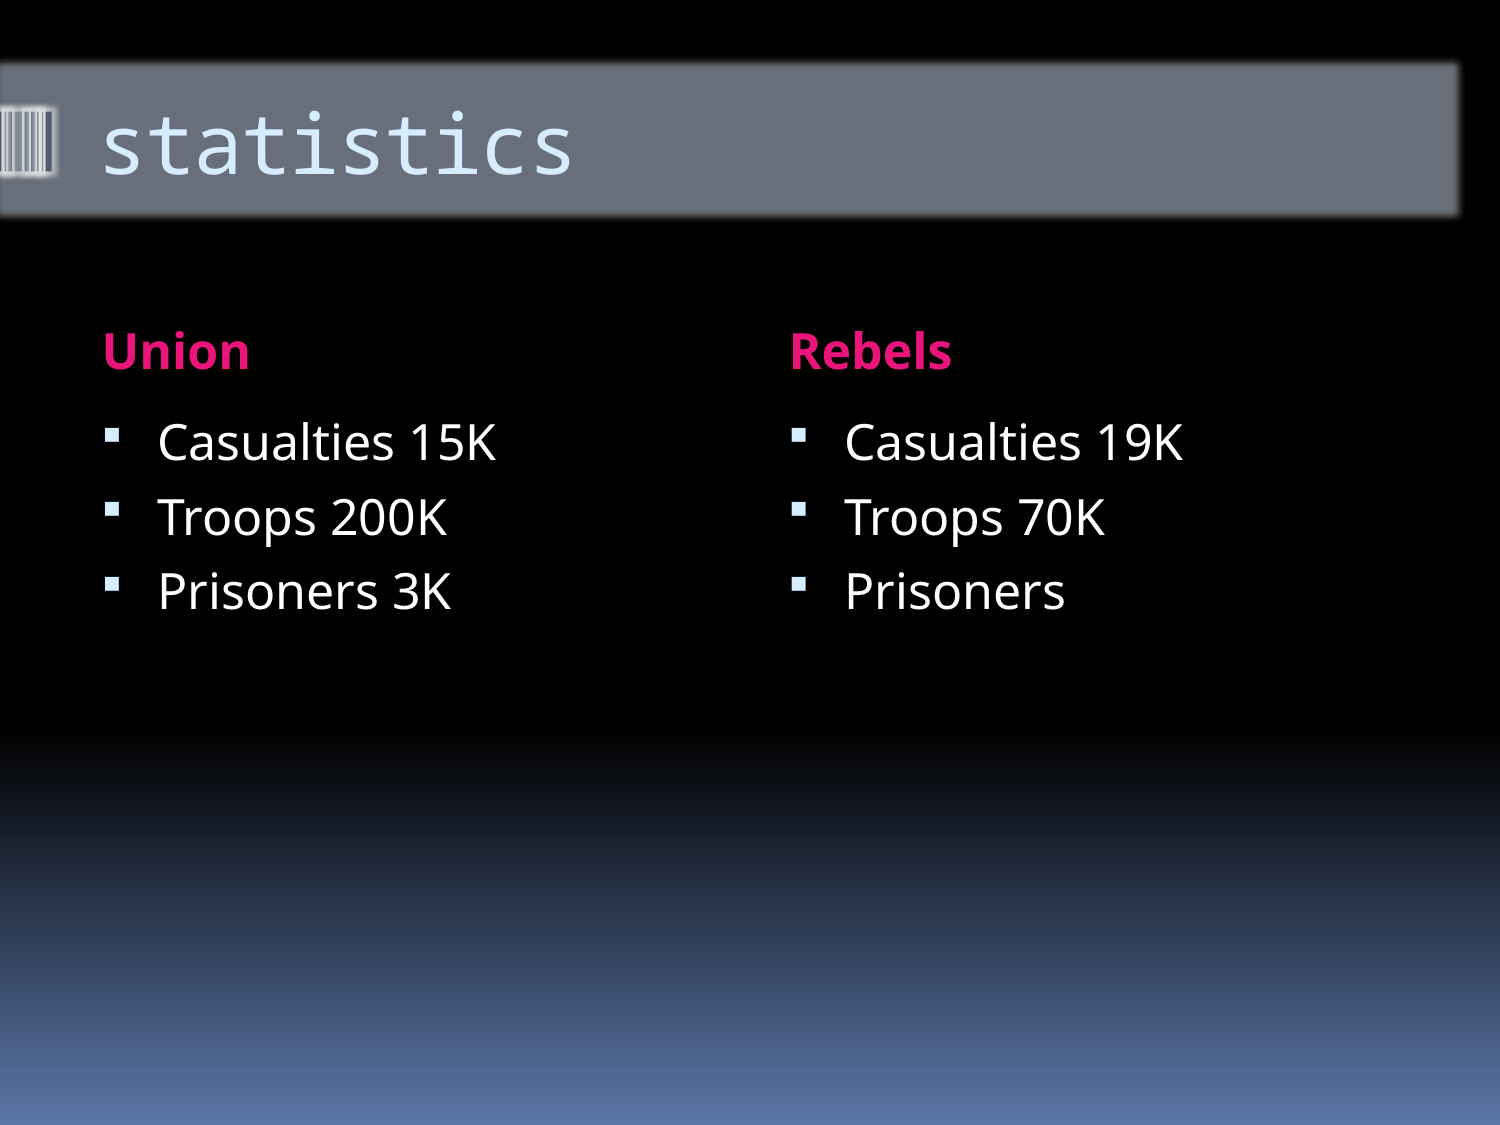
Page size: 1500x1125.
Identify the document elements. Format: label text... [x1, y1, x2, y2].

list Casualties 19K Troops 70K Prisoners [761, 403, 1425, 1053]
list Casualties 15K Troops 200K Prisoners 3K [75, 403, 738, 1053]
list Rebels [761, 296, 1425, 402]
title statistics [82, 83, 1358, 234]
list Union [75, 296, 738, 402]
